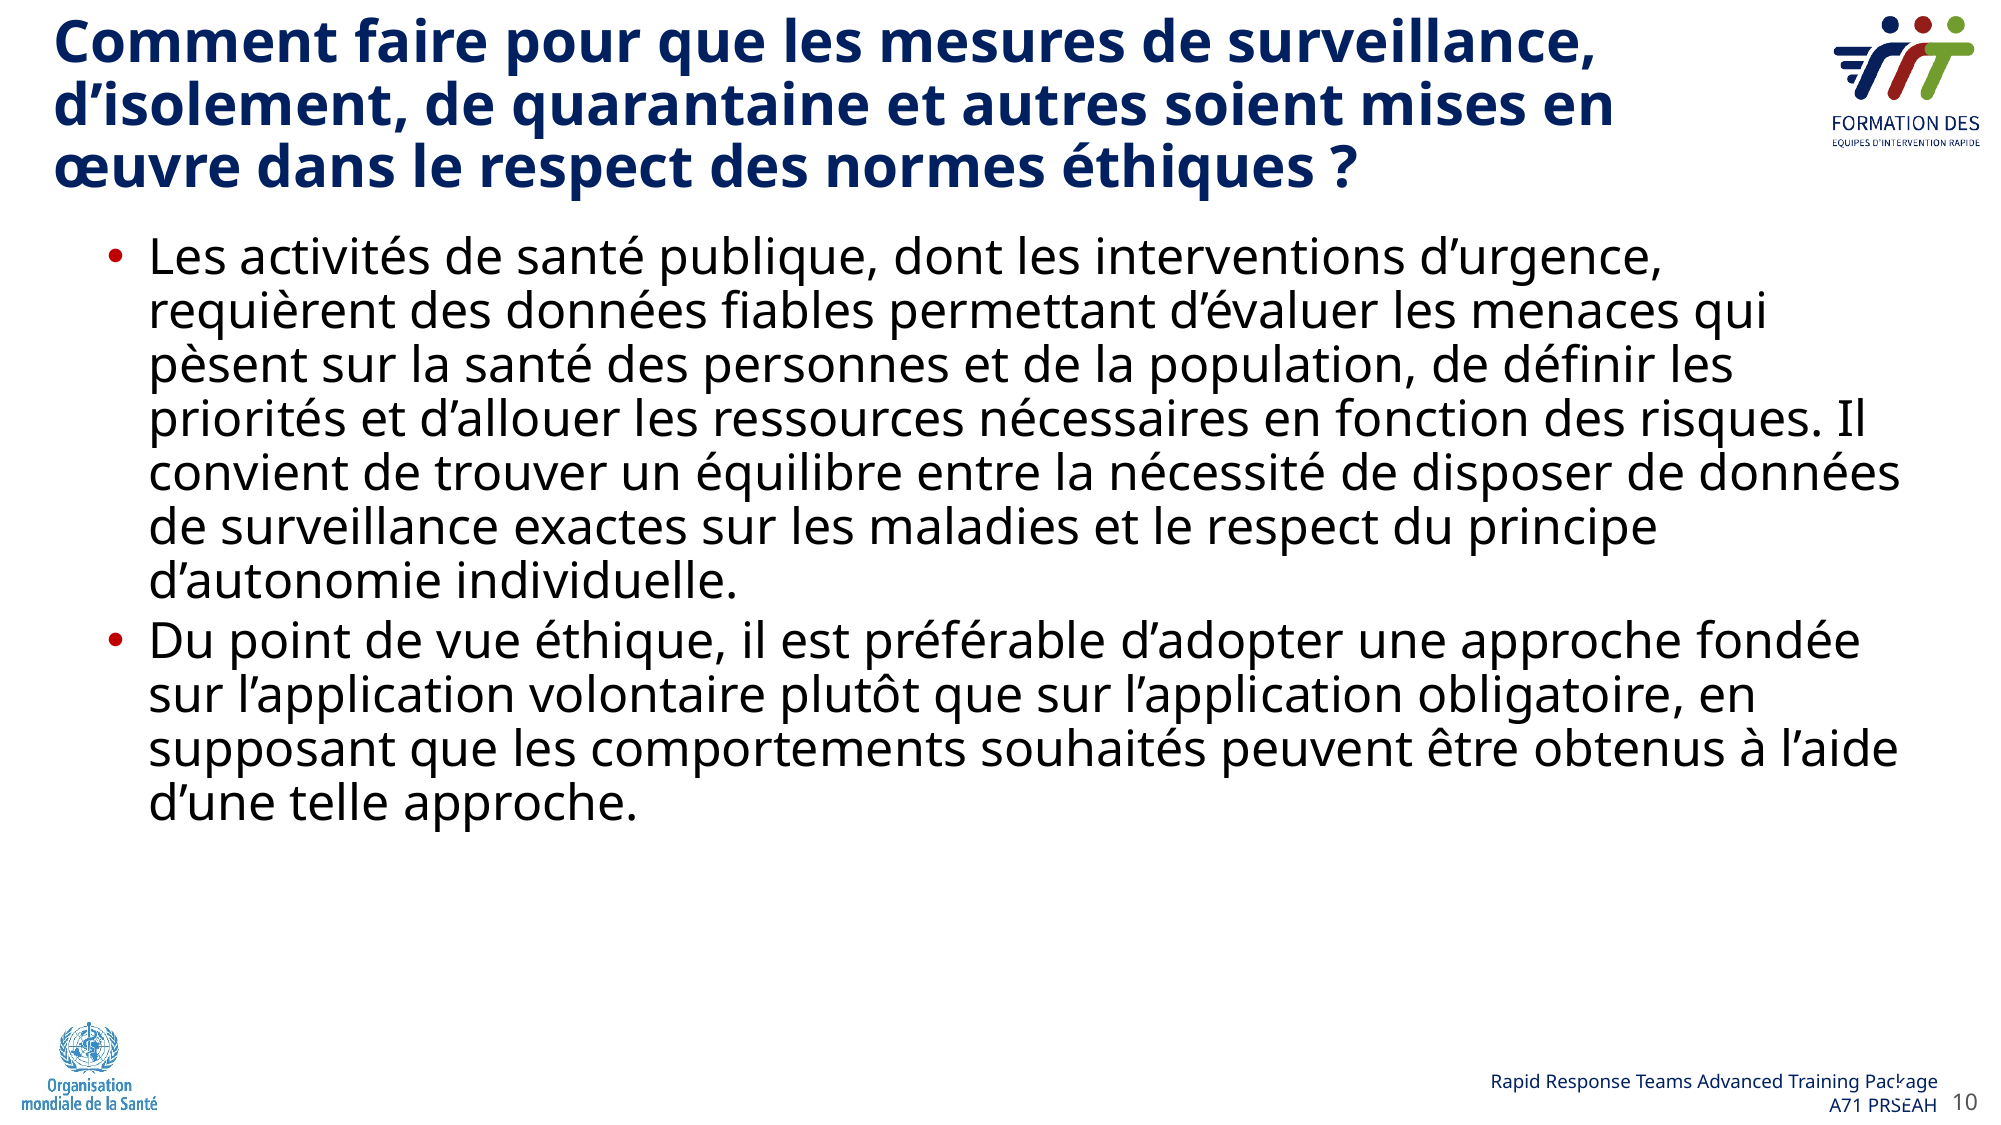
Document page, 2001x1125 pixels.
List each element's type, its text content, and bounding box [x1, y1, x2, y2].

list Les activités de santé publique, dont les interventions d’urgence, requièrent des données fiables permettant d’évaluer les menaces qui pèsent sur la santé des personnes et de la population, de définir les priorités et d’allouer les ressources nécessaires en fonction des risques. Il convient de trouver un équilibre entre la nécessité de disposer de données de surveillance exactes sur les maladies et le respect du principe d’autonomie individuelle. Du point de vue éthique, il est préférable d’adopter une approche fondée sur l’application volontaire plutôt que sur l’application obligatoire, en supposant que les comportements souhaités peuvent être obtenus à l’aide d’une telle approche. [98, 223, 1923, 1091]
picture [20, 1020, 158, 1111]
picture [1832, 15, 1980, 148]
title Comment faire pour que les mesures de surveillance, d’isolement, de quarantaine et autres soient mises en œuvre dans le respect des normes éthiques ? [45, 0, 1697, 334]
